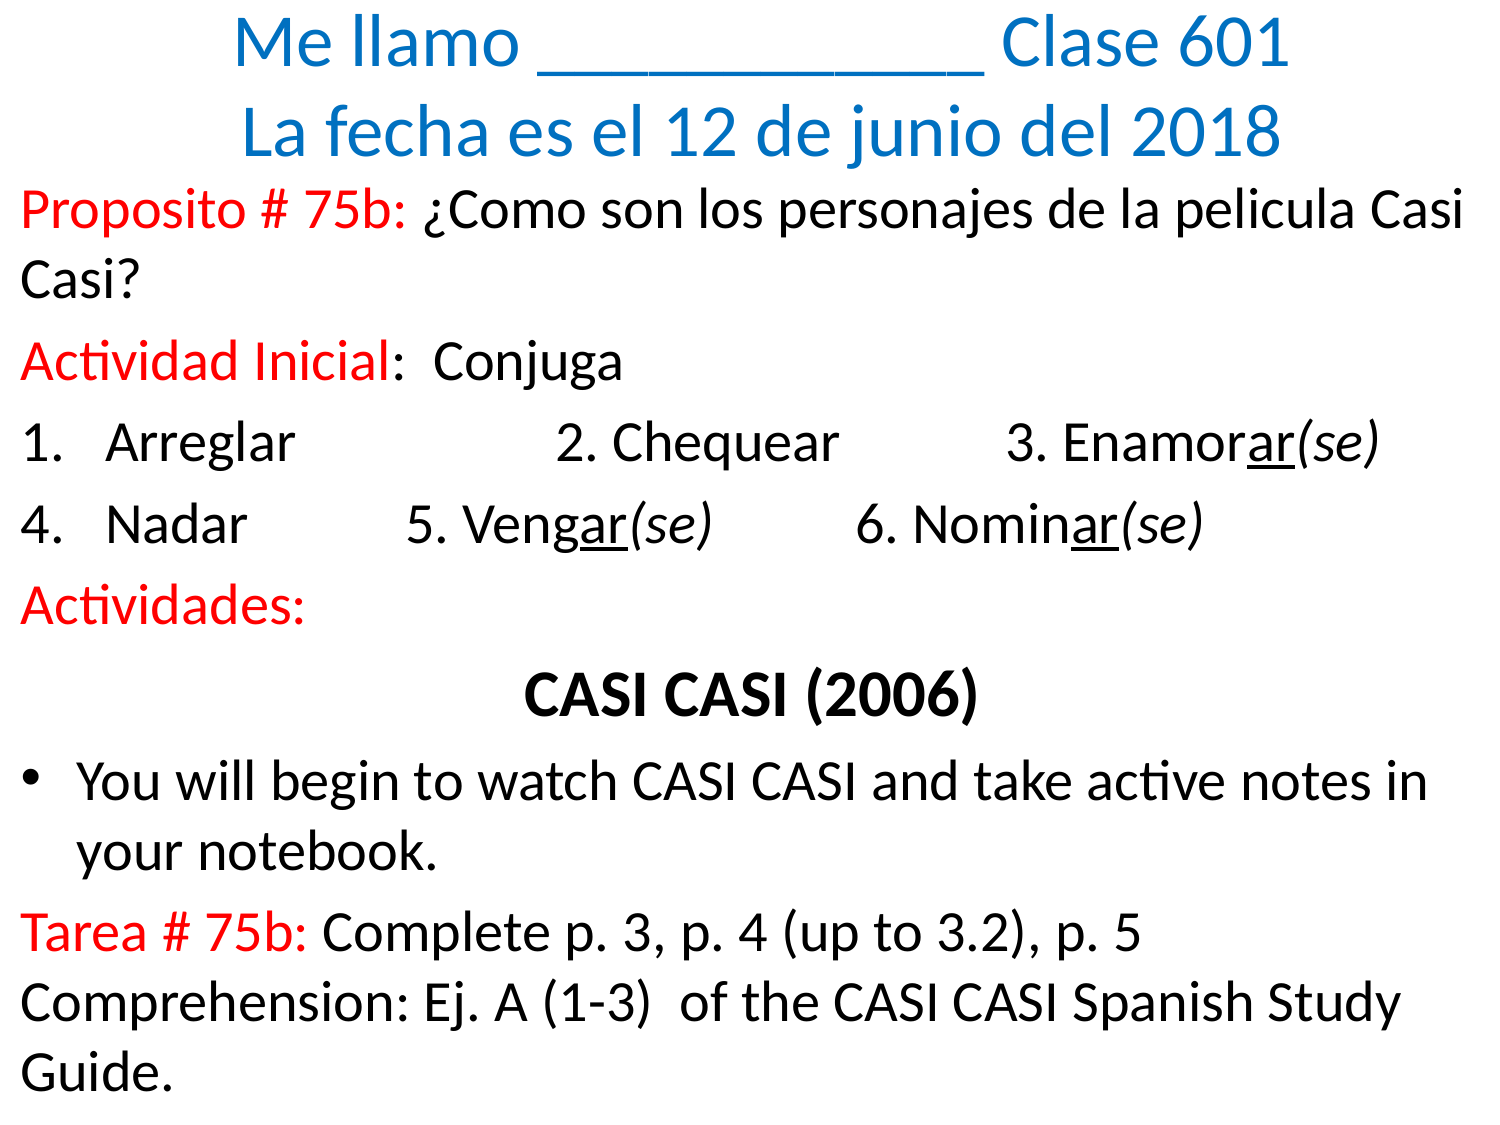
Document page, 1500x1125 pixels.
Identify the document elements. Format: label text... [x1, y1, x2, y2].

list Proposito # 75b: ¿Como son los personajes de la pelicula Casi Casi? Actividad Inicial: Conjuga Arreglar 2. Chequear 3. Enamorar(se) Nadar 5. Vengar(se) 6. Nominar(se) Actividades: CASI CASI (2006) You will begin to watch CASI CASI and take active notes in your notebook. Tarea # 75b: Complete p. 3, p. 4 (up to 3.2), p. 5 Comprehension: Ej. A (1-3) of the CASI CASI Spanish Study Guide. [5, 162, 1500, 925]
title Me llamo ____________ Clase 601 La fecha es el 12 de junio del 2018 [62, 0, 1463, 162]
